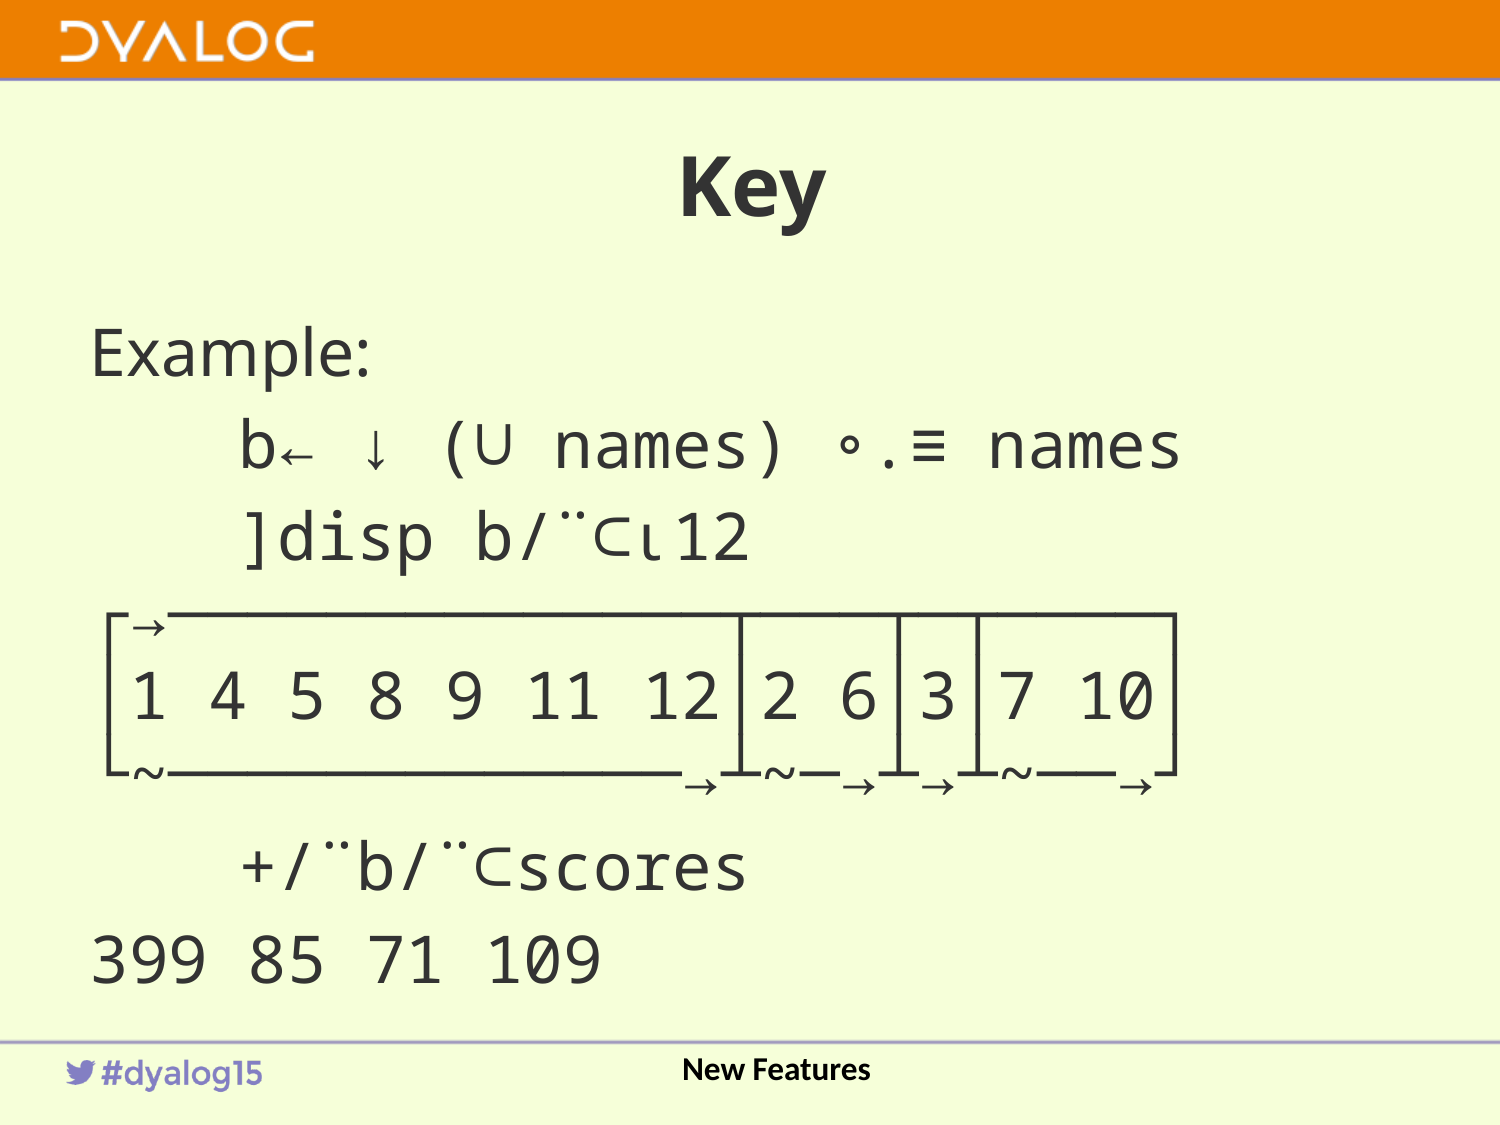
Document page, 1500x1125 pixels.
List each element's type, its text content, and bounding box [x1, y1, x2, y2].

footer New Features [667, 1039, 892, 1100]
picture [0, 0, 1500, 1125]
list Example: b← ↓ (∪ names) ∘.≡ names ]disp b/¨⊂⍳12 ┌→──────────────┬───┬─┬────┐ │1 4 5 8 9 11 12│2 6│3│7 10│ └~─────────────→┴~─→┴→┴~──→┘ +/¨b/¨⊂scores 399 85 71 109 [75, 302, 1425, 1005]
title Key [76, 125, 1427, 256]
